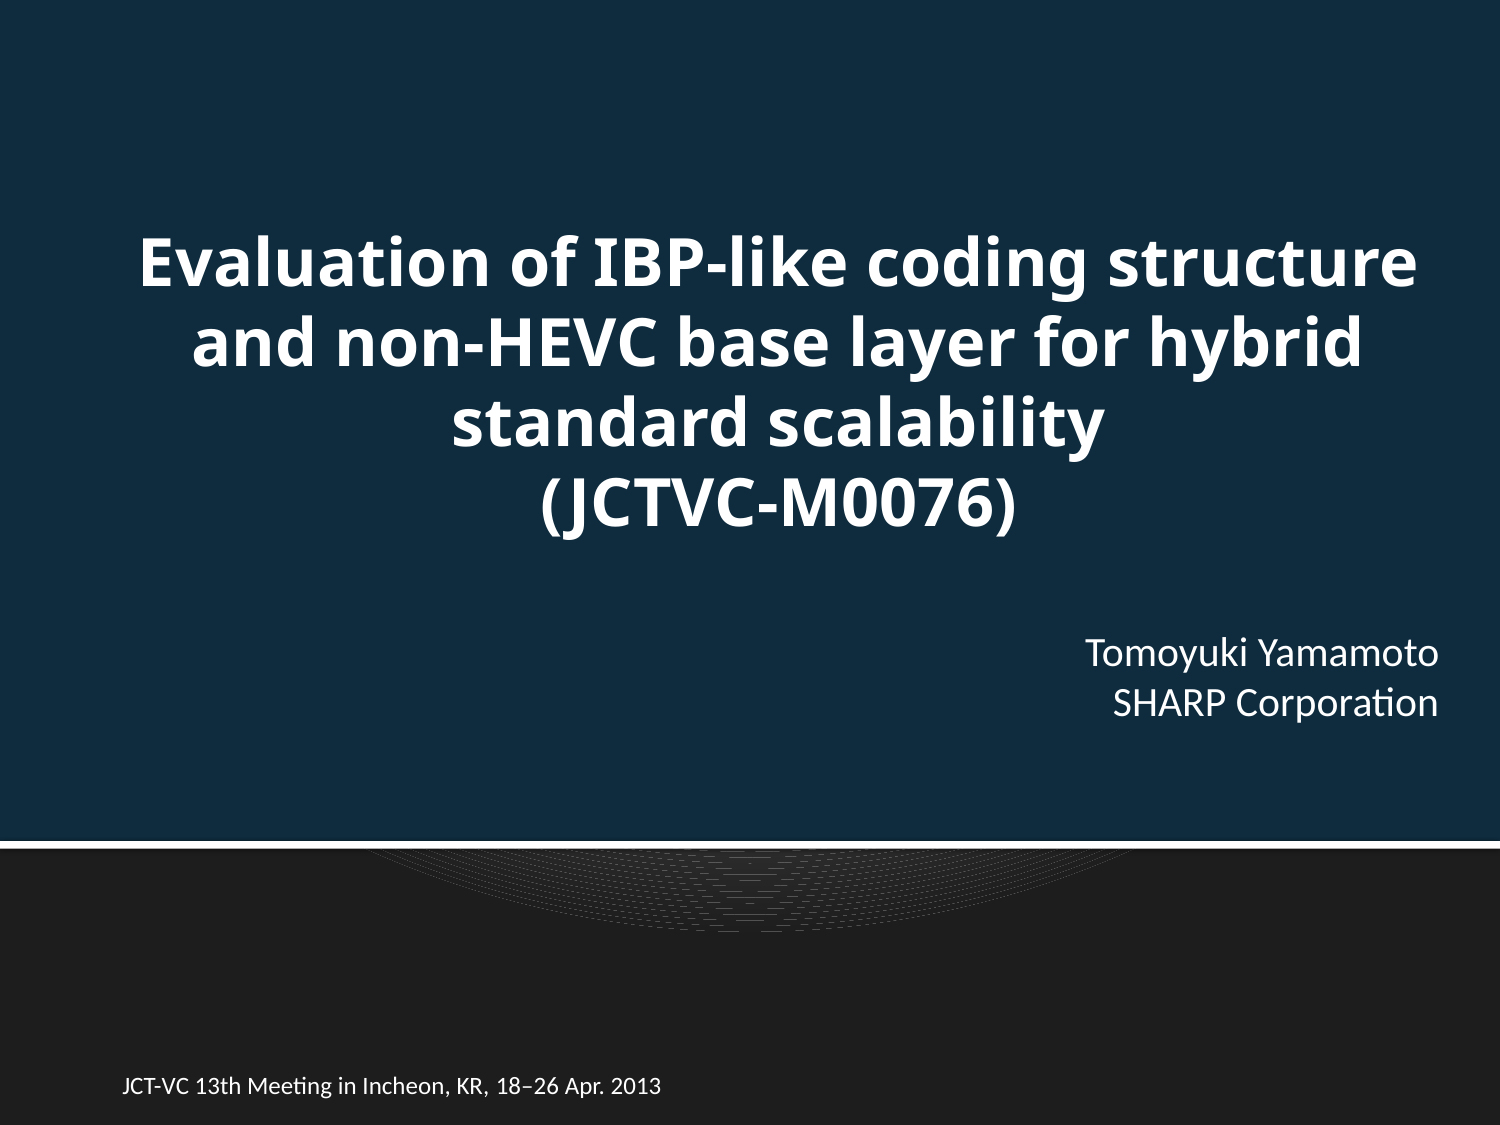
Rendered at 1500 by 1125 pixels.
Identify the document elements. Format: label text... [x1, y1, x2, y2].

list JCT-VC 13th Meeting in Incheon, KR, 18–26 Apr. 2013 [93, 1054, 810, 1125]
title Evaluation of IBP-like coding structure and non-HEVC base layer for hybrid standard scalability (JCTVC-M0076) [112, 219, 1438, 419]
subtitle Tomoyuki Yamamoto SHARP Corporation [206, 550, 1448, 776]
